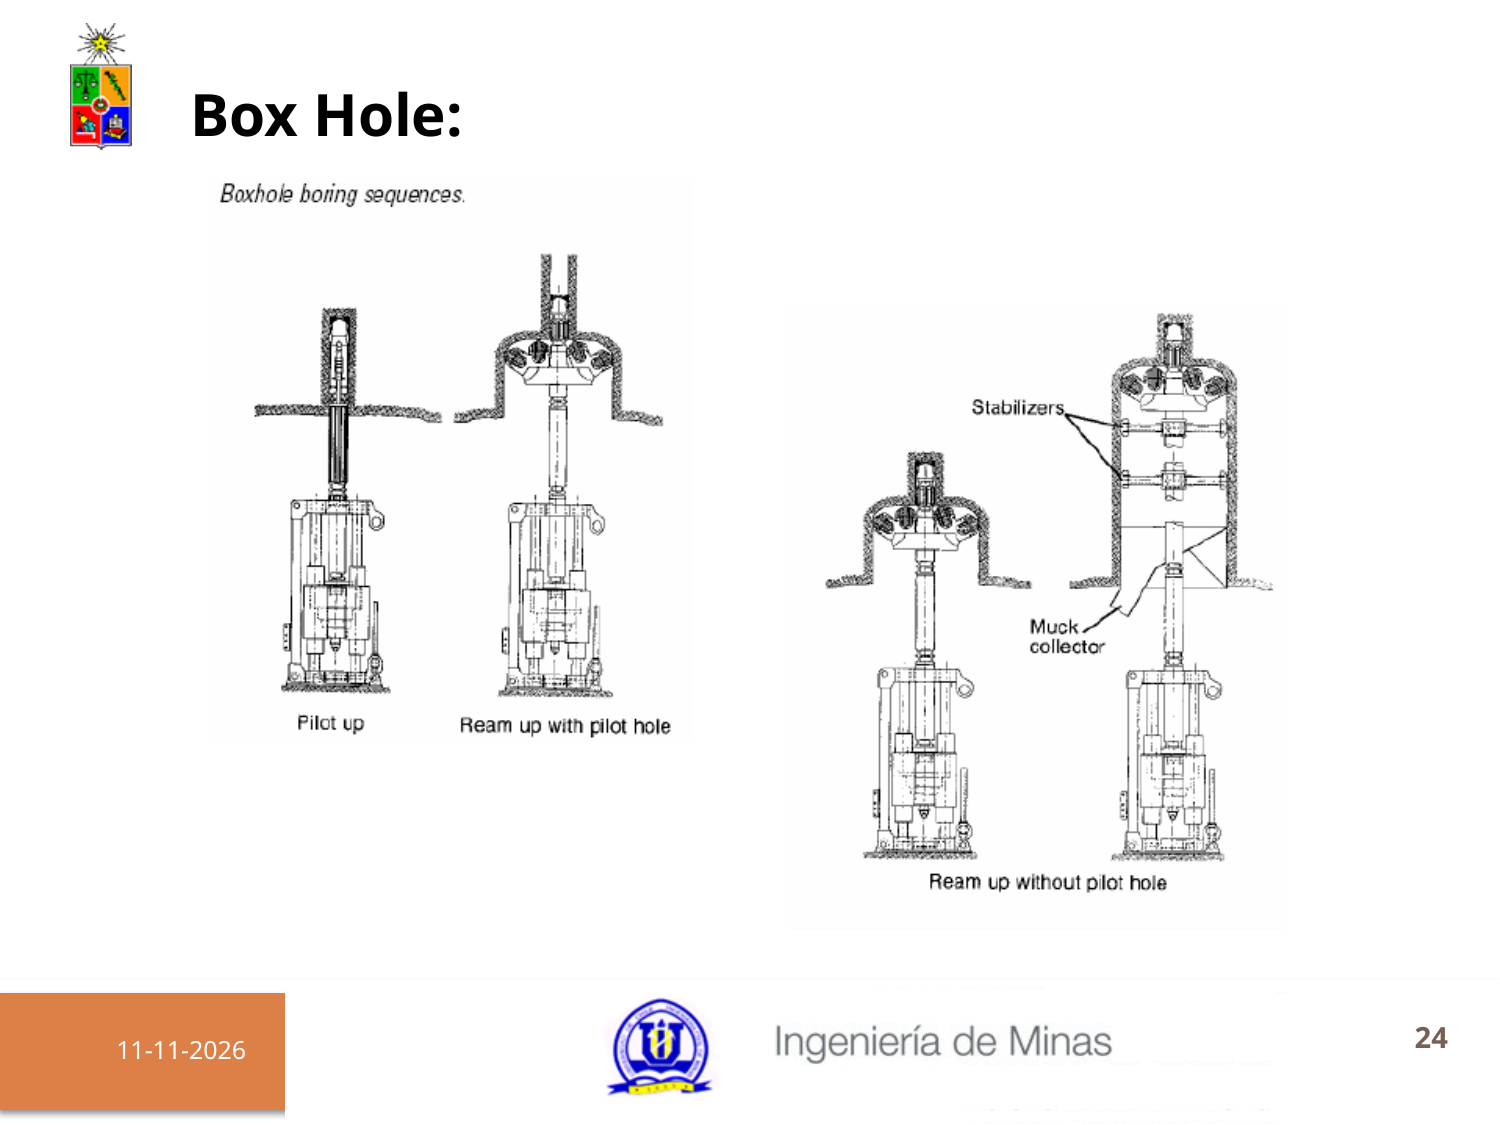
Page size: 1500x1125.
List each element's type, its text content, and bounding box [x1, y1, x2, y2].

picture [208, 179, 1292, 946]
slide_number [12, 995, 279, 1108]
picture [69, 23, 132, 151]
text_box Box Hole: [175, 70, 755, 156]
picture [285, 980, 1500, 1125]
